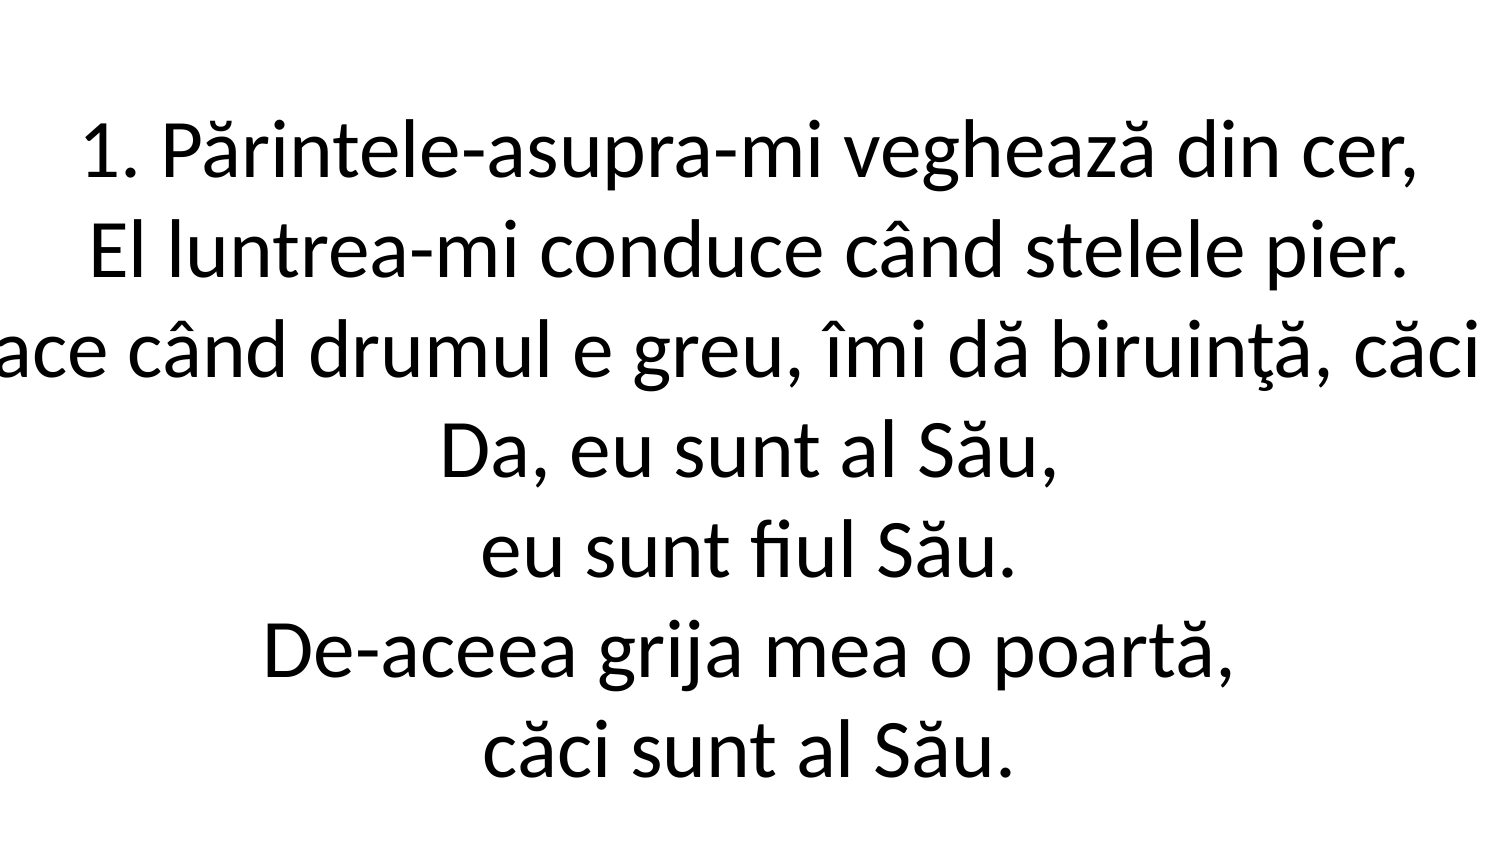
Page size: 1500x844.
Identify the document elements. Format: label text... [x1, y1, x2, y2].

text_box 1. Părintele-asupra-mi veghează din cer, El luntrea-mi conduce când stelele pier. Îmi dă multă pace când drumul e greu, îmi dă biruinţă, căci eu sunt al Său. Da, eu sunt al Său, eu sunt fiul Său. De-aceea grija mea o poartă, căci sunt al Său. [0, 42, 1500, 802]
